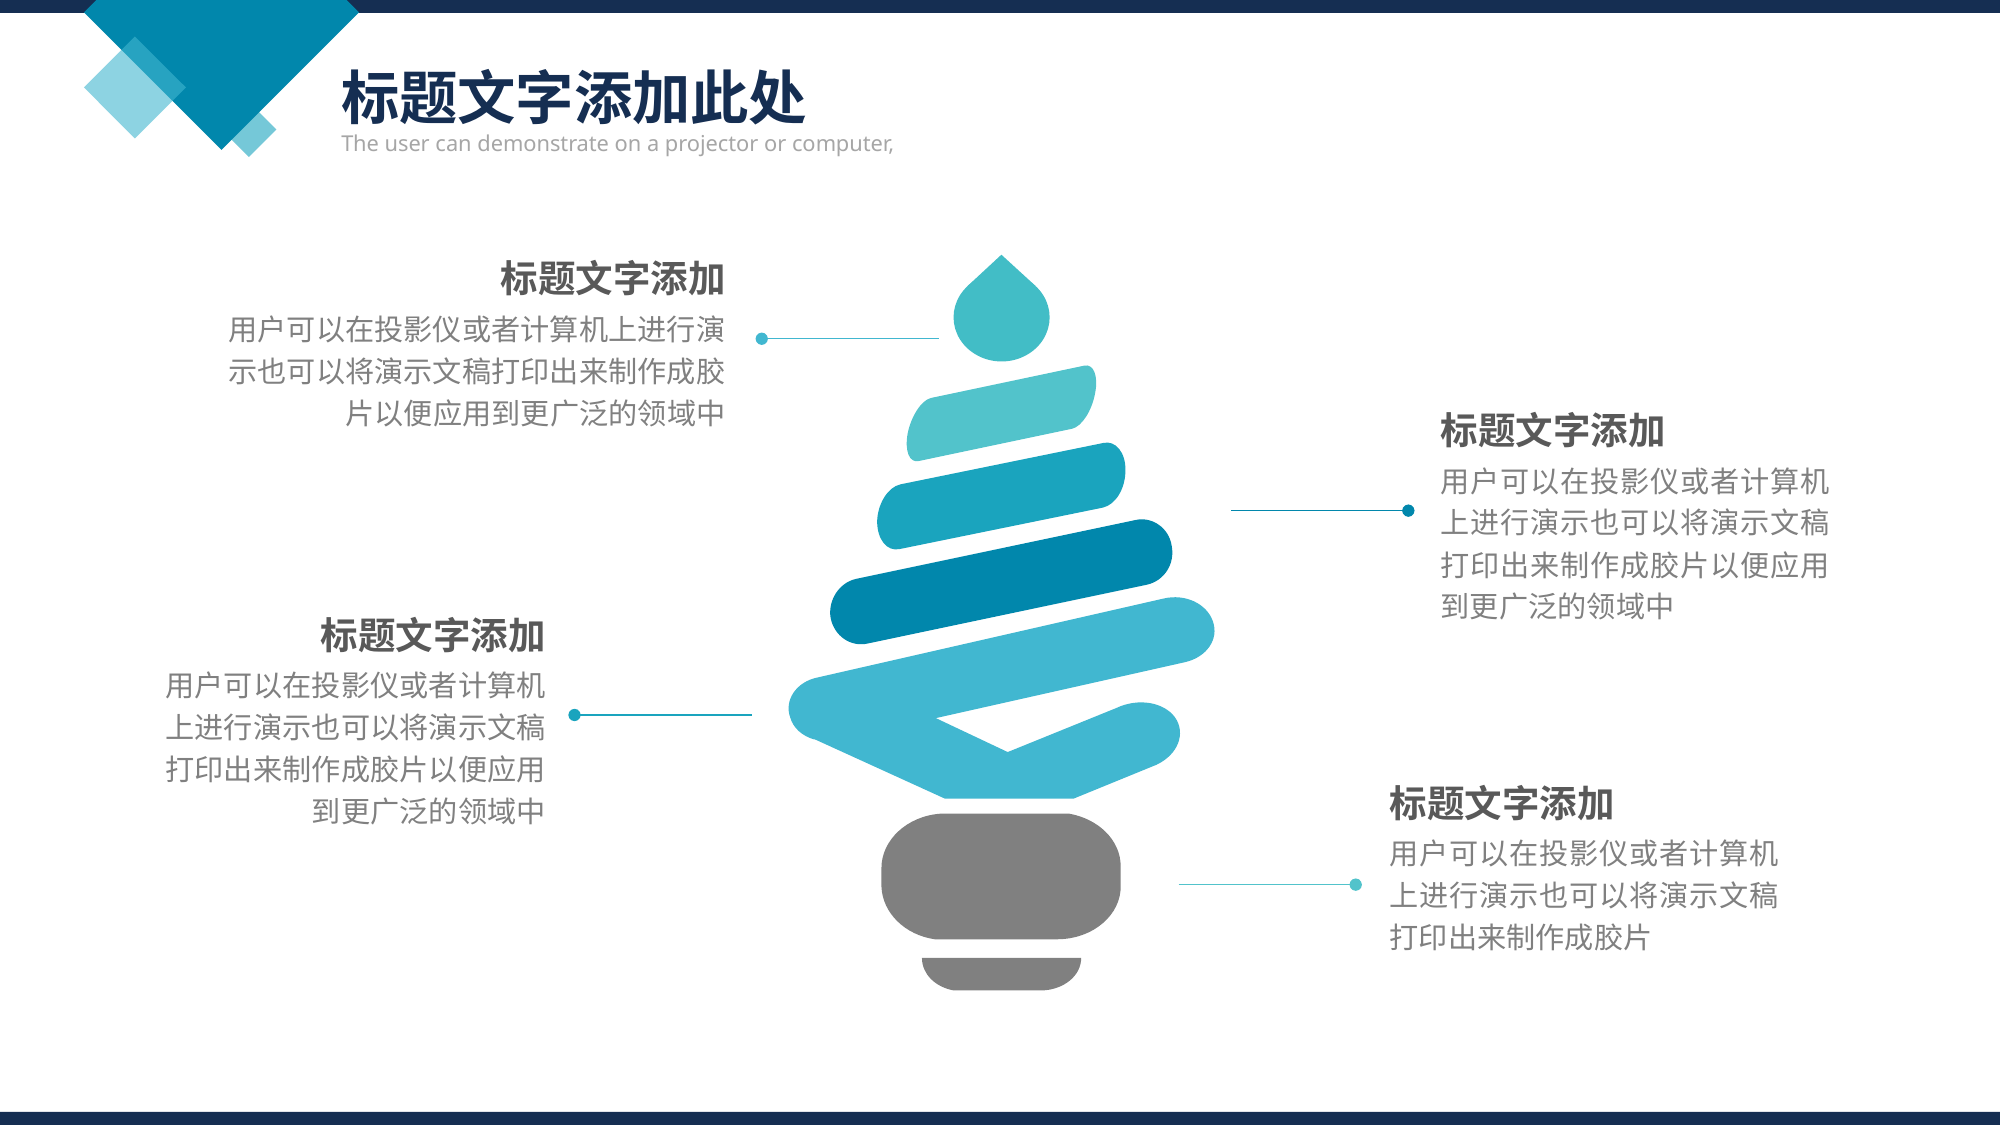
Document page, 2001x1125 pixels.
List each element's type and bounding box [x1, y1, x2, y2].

text_box [1374, 763, 1794, 964]
text_box [141, 595, 561, 838]
text_box [574, 254, 1409, 991]
text_box [1425, 390, 1845, 634]
text_box [326, 43, 1648, 165]
text_box [212, 239, 741, 440]
